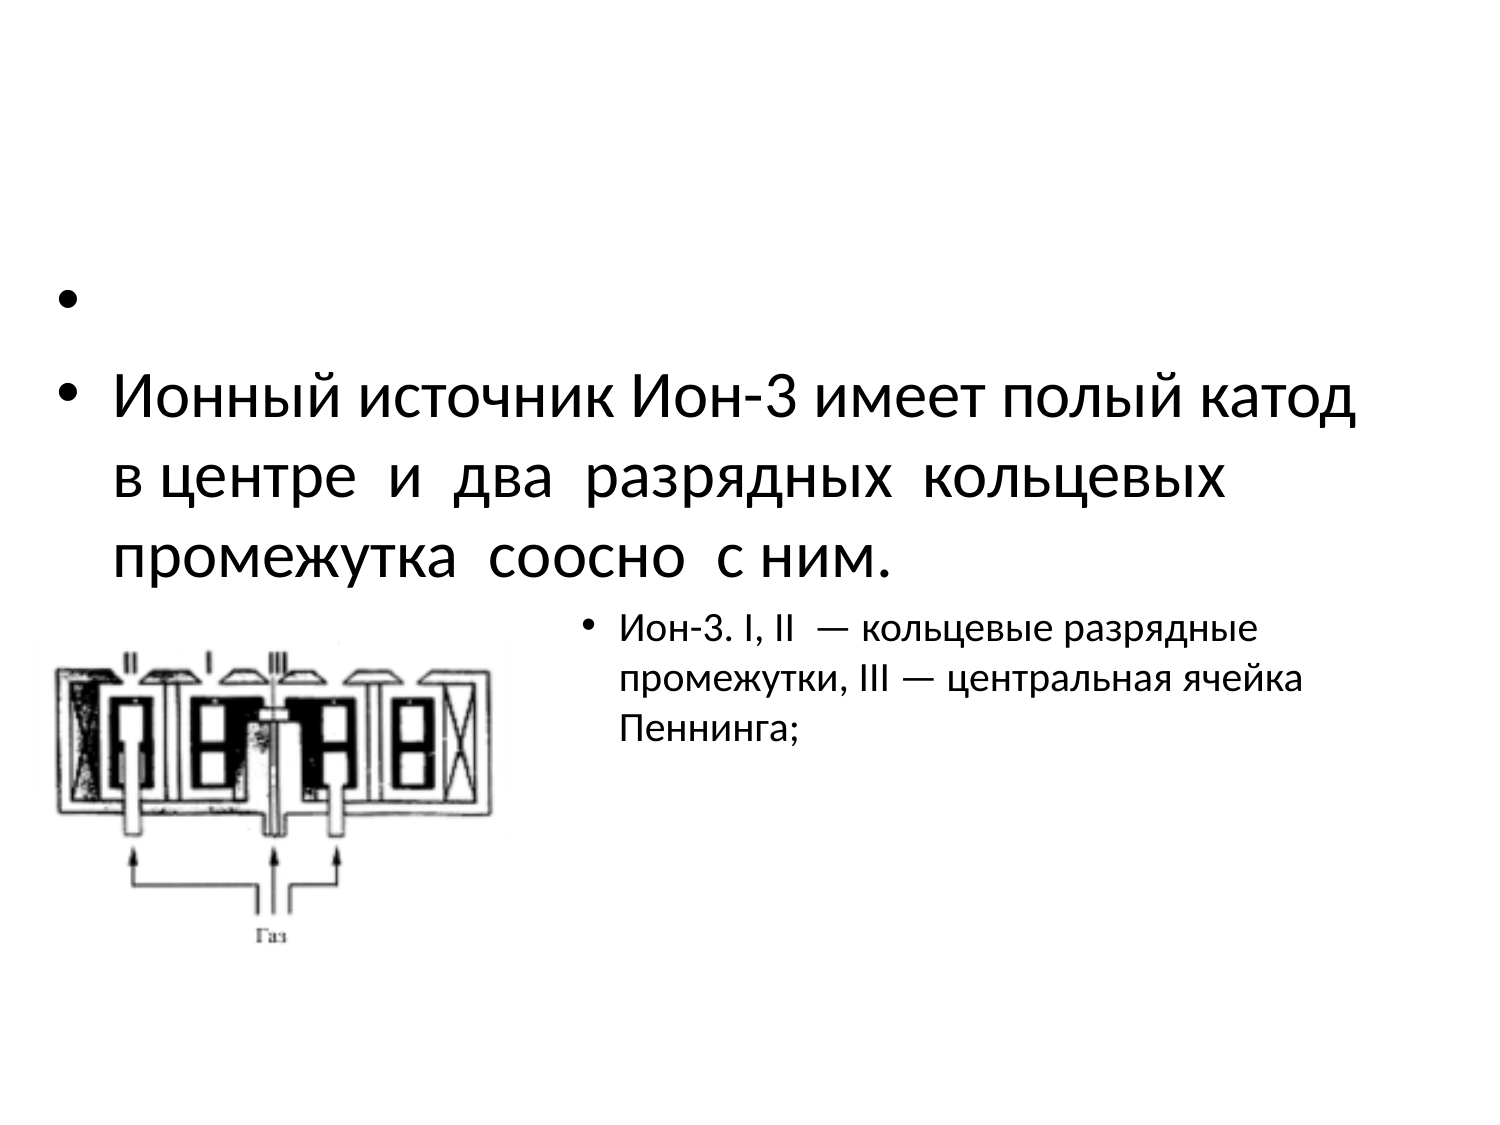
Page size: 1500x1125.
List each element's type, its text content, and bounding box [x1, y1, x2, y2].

picture [2, 619, 555, 949]
list Ионный источник Ион-3 имеет полый катод в центре и два разрядных кольцевых промежутка соосно с ним. Ион-3. I, II — кольцевые разрядные промежутки, III — центральная ячейка Пеннинга; [41, 250, 1392, 993]
